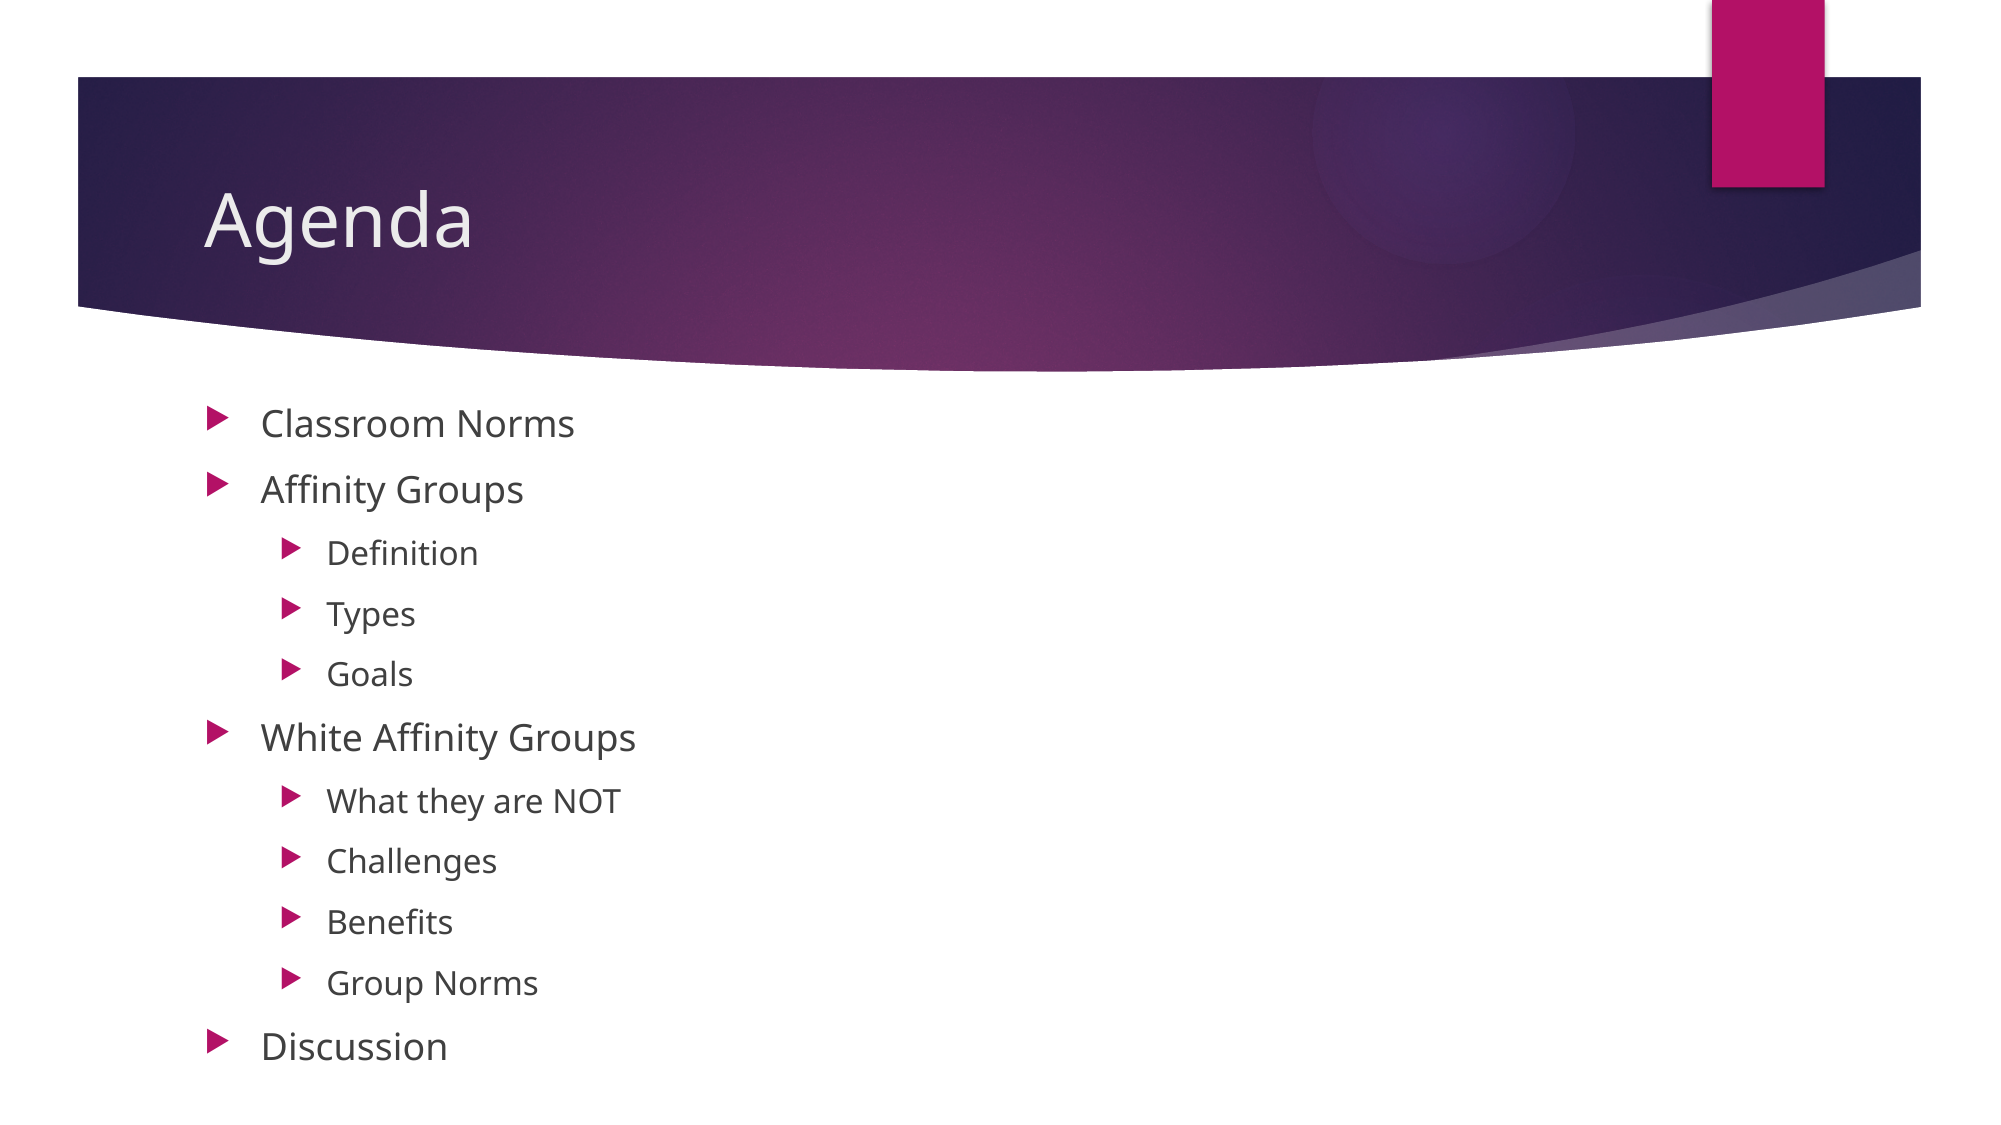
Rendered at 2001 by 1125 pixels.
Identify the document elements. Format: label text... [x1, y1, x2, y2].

list Classroom Norms Affinity Groups Definition Types Goals White Affinity Groups What they are NOT Challenges Benefits Group Norms Discussion [189, 392, 1638, 1100]
title Agenda [189, 159, 1627, 276]
